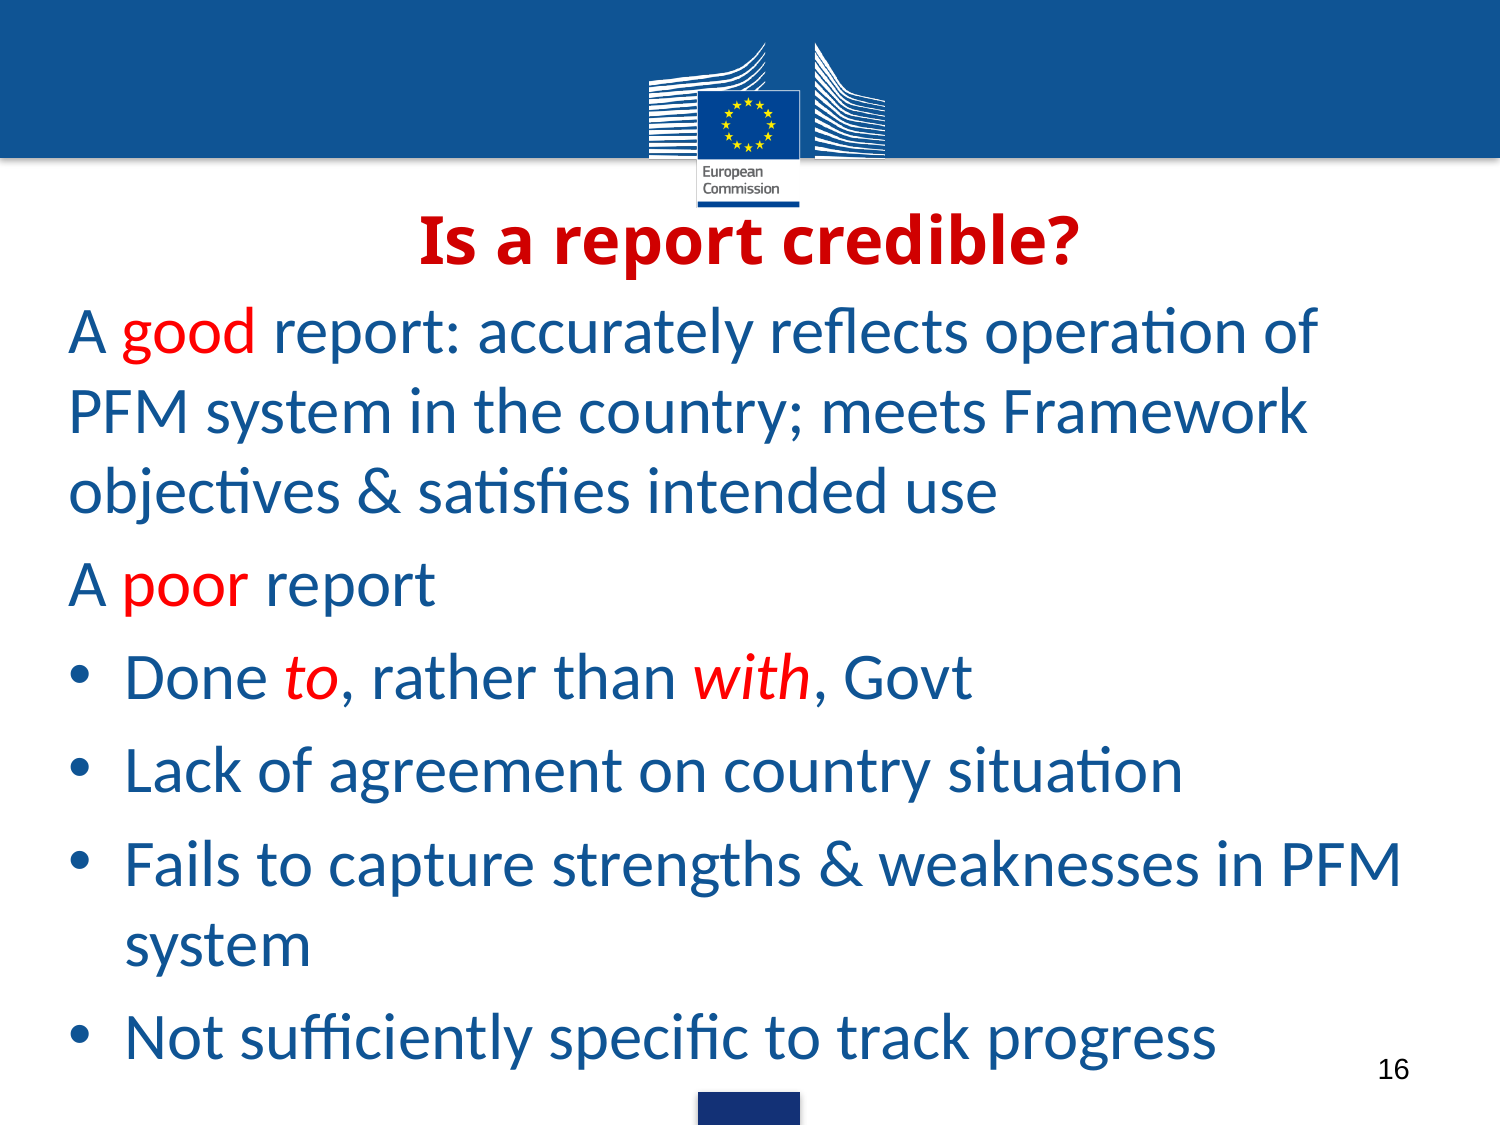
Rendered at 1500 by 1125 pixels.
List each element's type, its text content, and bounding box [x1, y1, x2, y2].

slide_number 16 [1074, 1042, 1426, 1103]
title Is a report credible? [0, 172, 1500, 303]
picture [649, 42, 885, 172]
list A good report: accurately reflects operation of PFM system in the country; meets Framework objectives & satisfies intended use A poor report Done to, rather than with, Govt Lack of agreement on country situation Fails to capture strengths & weaknesses in PFM system Not sufficiently specific to track progress [53, 278, 1447, 1059]
footer [512, 1042, 988, 1103]
